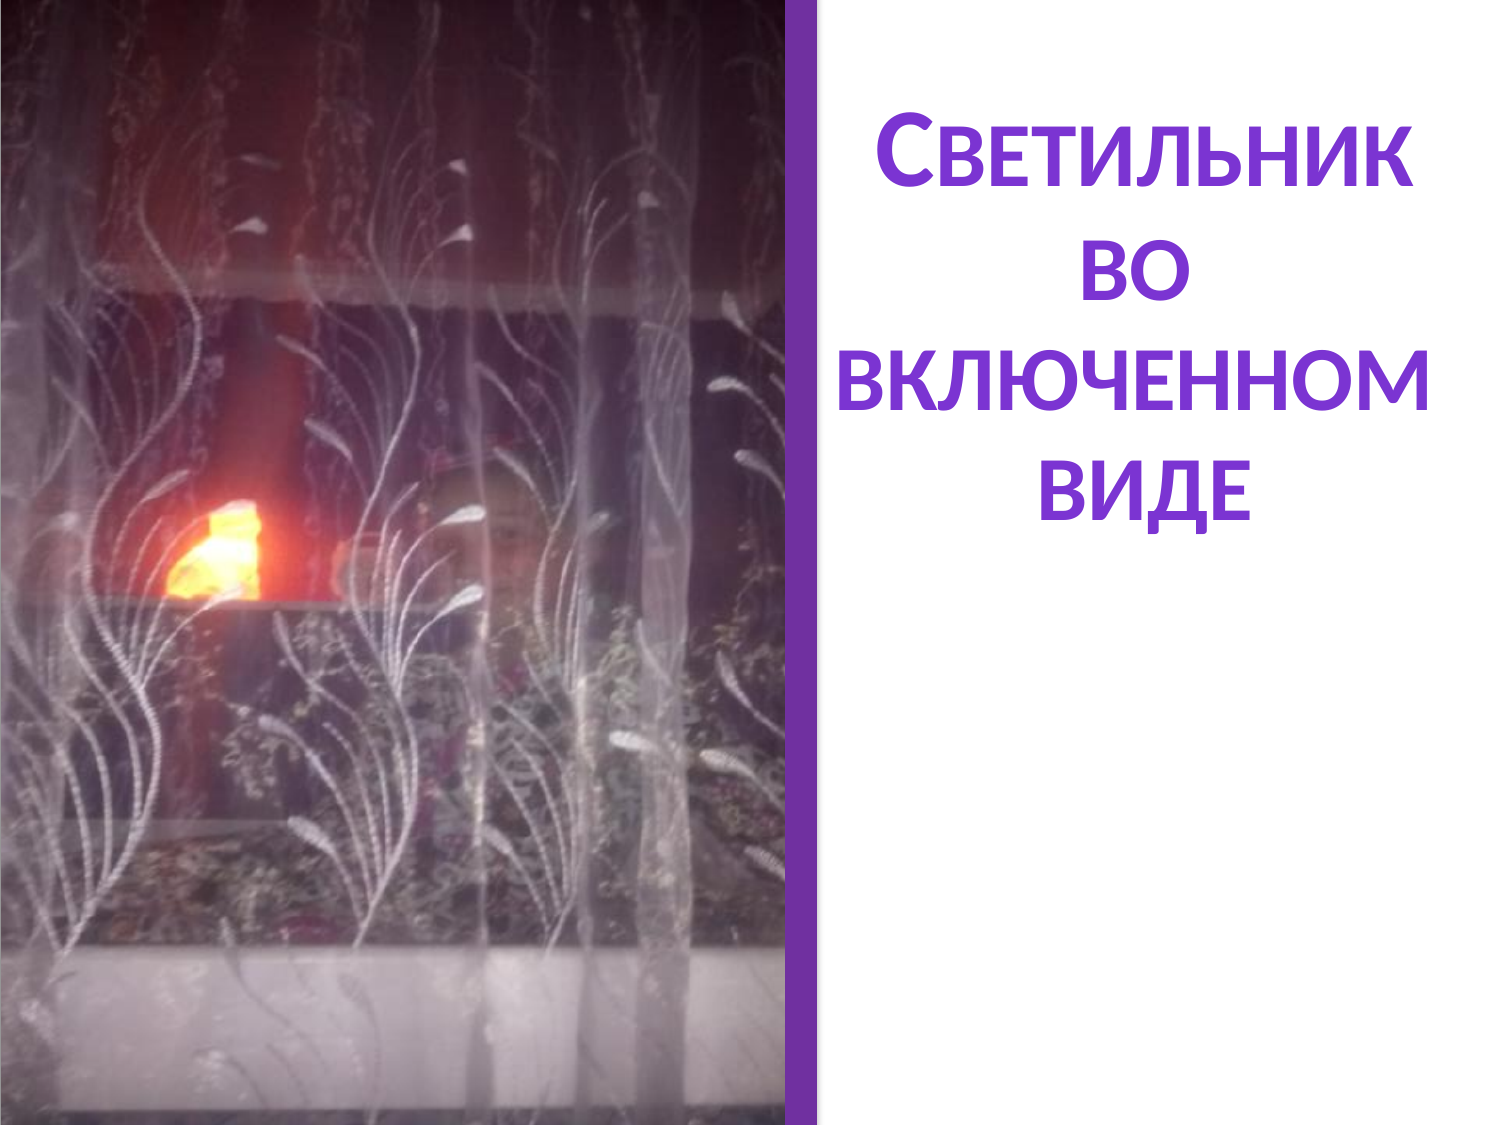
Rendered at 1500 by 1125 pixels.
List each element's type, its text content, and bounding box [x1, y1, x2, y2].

text_box Светильник Во Включенном виде [819, 66, 1471, 547]
picture [0, 1, 956, 1125]
